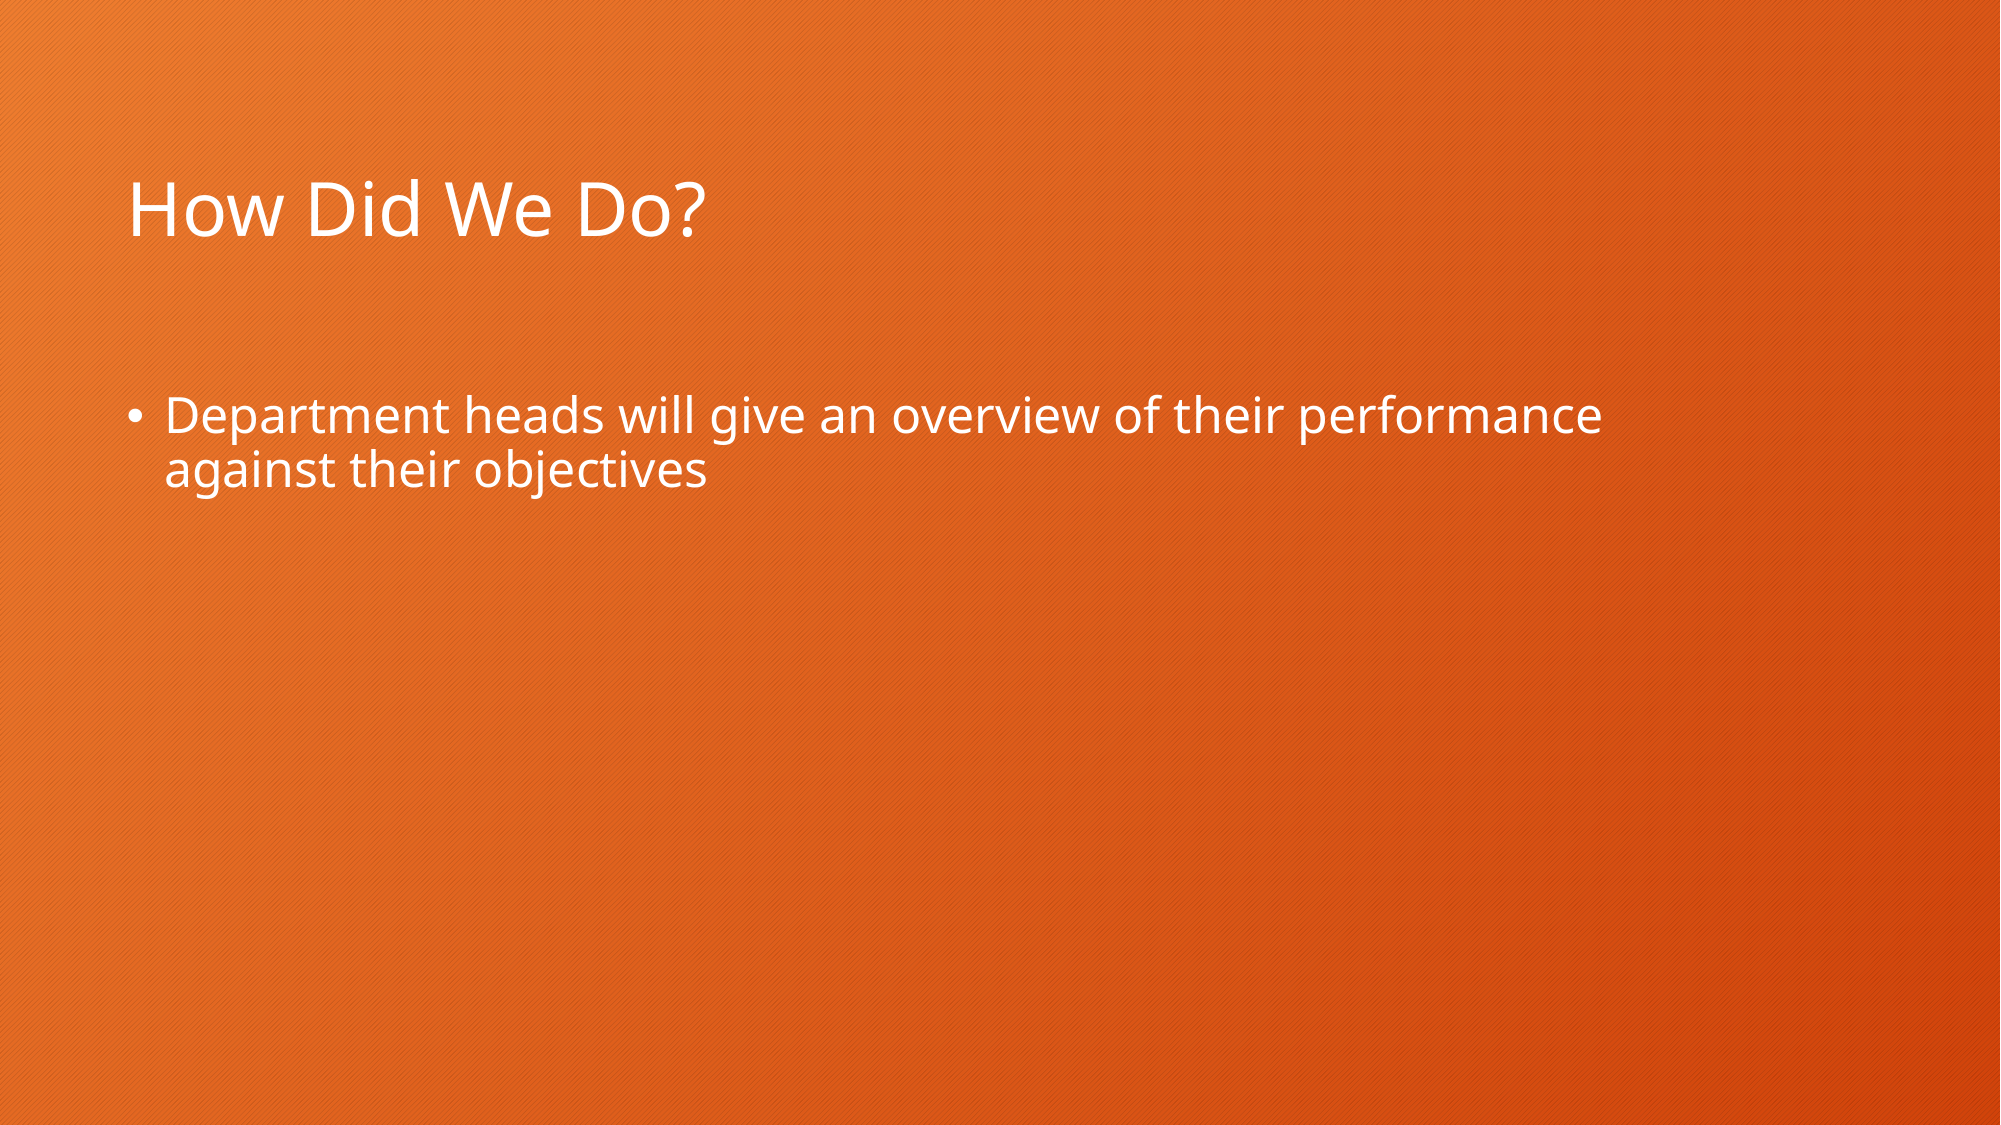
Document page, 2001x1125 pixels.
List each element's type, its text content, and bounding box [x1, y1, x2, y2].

title How Did We Do? [111, 123, 1689, 301]
list Department heads will give an overview of their performance against their objectives [111, 383, 1689, 974]
